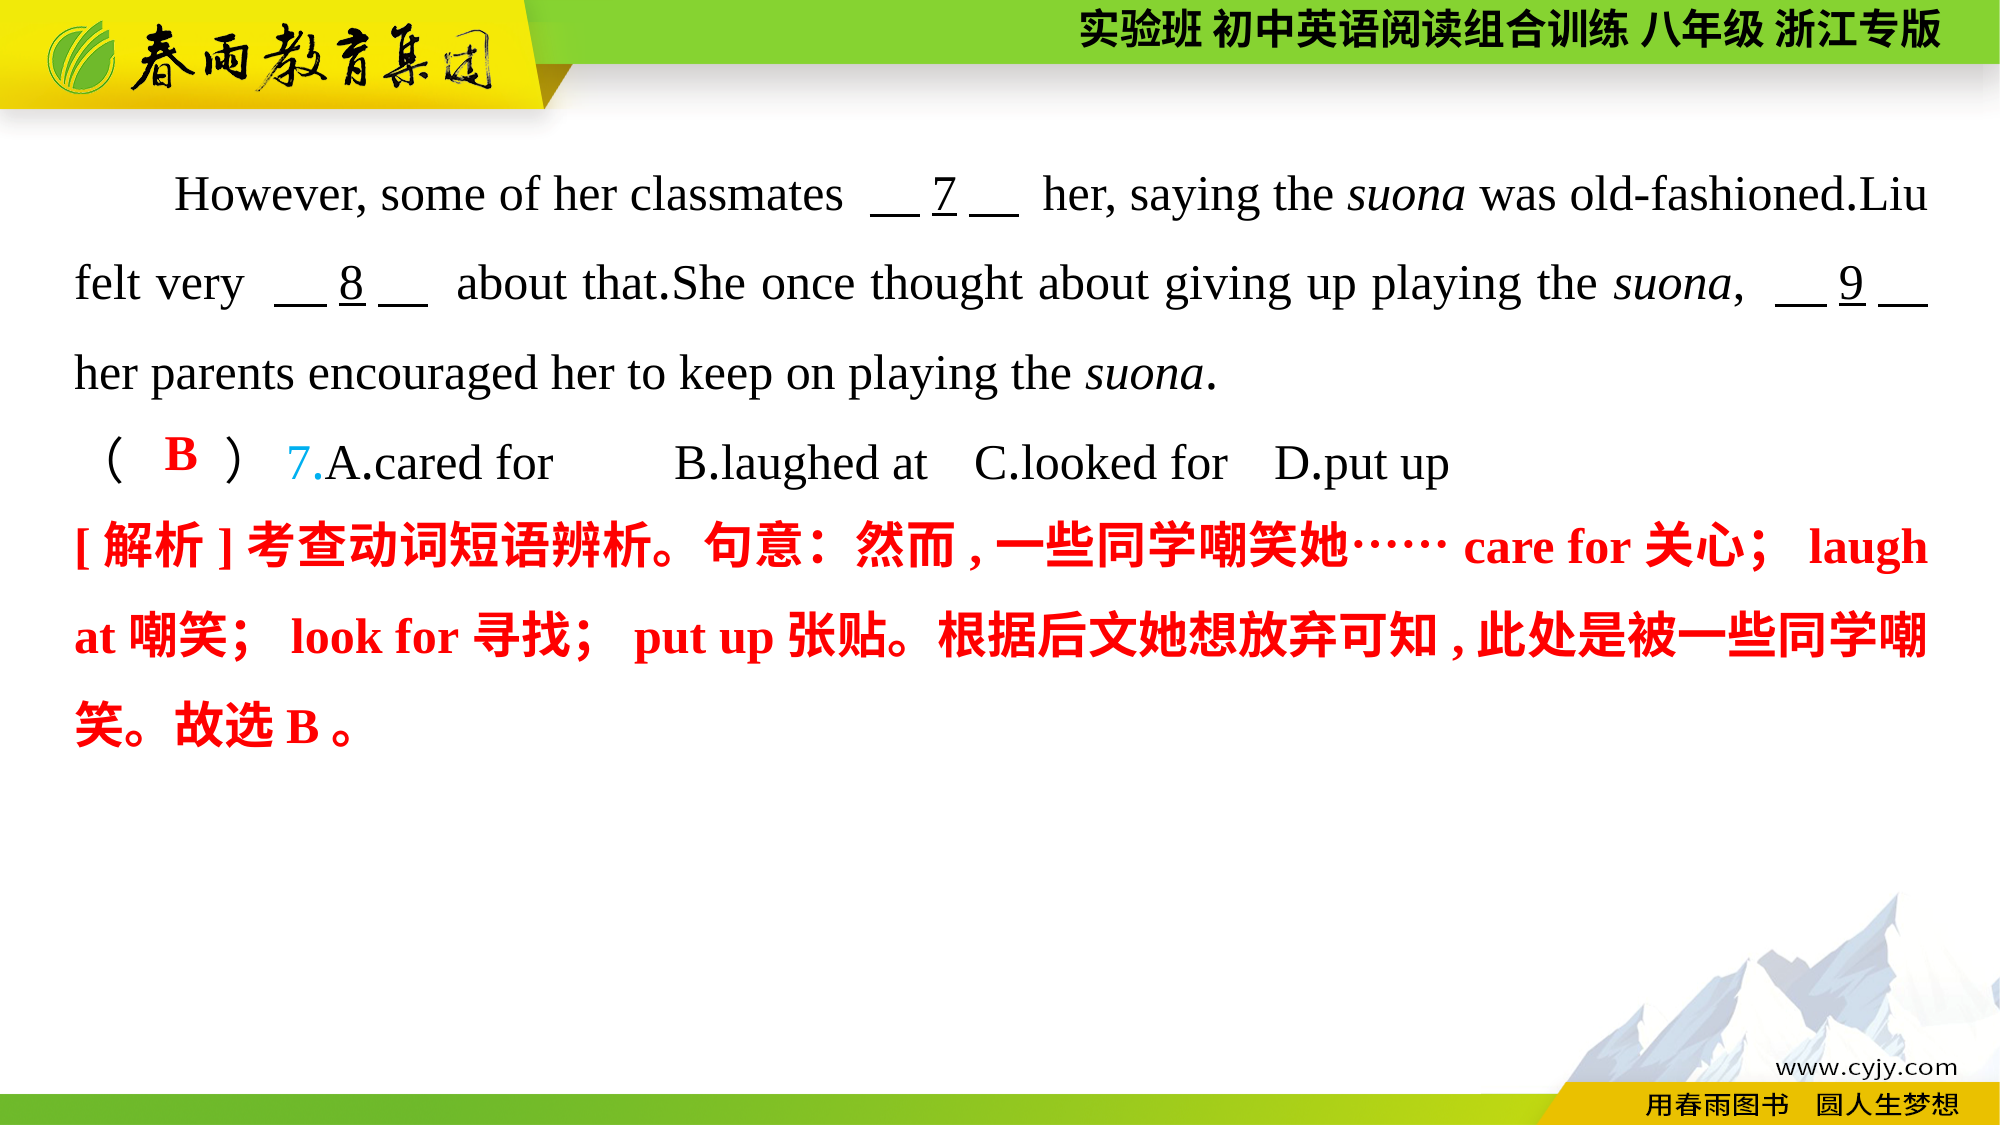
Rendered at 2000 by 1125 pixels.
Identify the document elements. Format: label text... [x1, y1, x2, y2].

picture [0, 0, 2000, 1125]
list However, some of her classmates 7 her, saying the suona was old-fashioned.Liu felt very 8 about that.She once thought about giving up playing the suona, 9 her parents encouraged her to keep on playing the suona. （ ）7.A.cared for B.laughed at C.looked for D.put up [59, 122, 1944, 476]
text_box B [149, 412, 213, 488]
text_box [解析]考查动词短语辨析。句意：然而,一些同学嘲笑她……care for关心；laugh at嘲笑；look for寻找；put up张贴。根据后文她想放弃可知,此处是被一些同学嘲笑。故选B。 [59, 476, 1944, 762]
